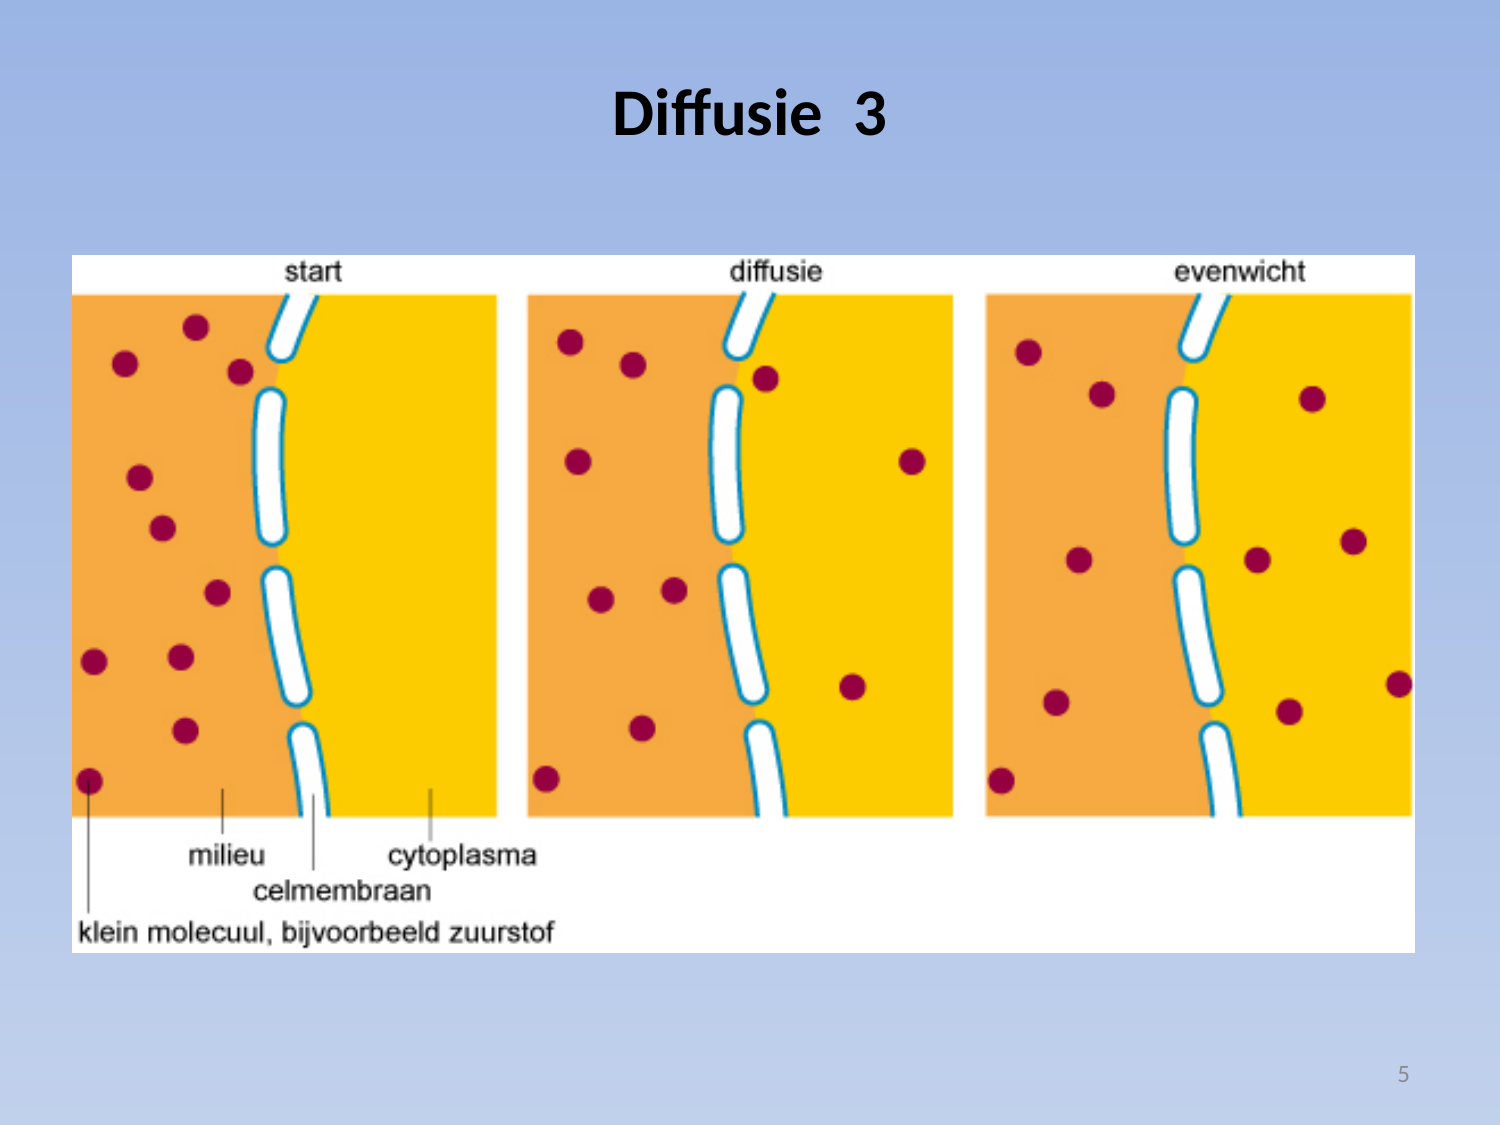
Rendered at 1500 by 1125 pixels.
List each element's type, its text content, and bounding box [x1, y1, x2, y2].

slide_number 5 [1074, 1042, 1425, 1103]
title Diffusie 3 [75, 45, 1425, 173]
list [72, 255, 1415, 953]
